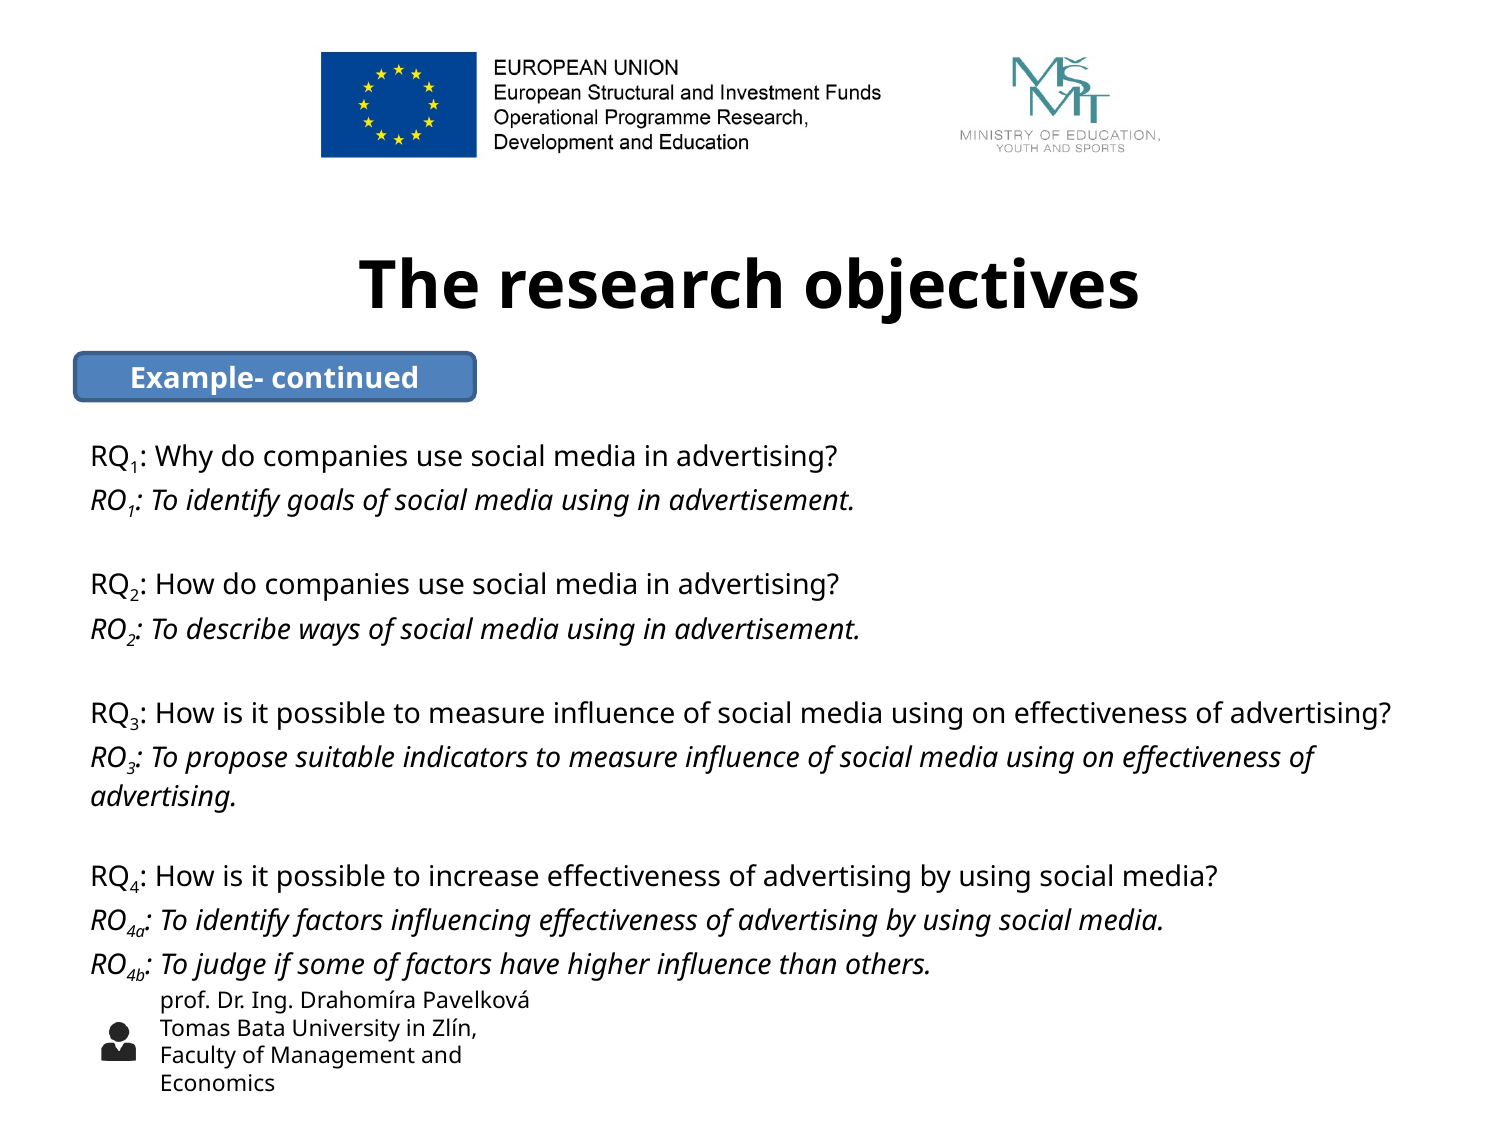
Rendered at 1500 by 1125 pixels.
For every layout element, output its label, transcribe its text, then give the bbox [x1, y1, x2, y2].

picture [268, 0, 1212, 210]
text_box Example- continued [72, 350, 477, 403]
footer prof. Dr. Ing. Drahomíra Pavelková Tomas Bata University in Zlín, Faculty of Management and Economics [145, 999, 550, 1083]
title The research objectives [75, 209, 1425, 338]
list RQ1: Why do companies use social media in advertising? RO1: To identify goals of social media using in advertisement. RQ2: How do companies use social media in advertising? RO2: To describe ways of social media using in advertisement. RQ3: How is it possible to measure influence of social media using on effectiveness of advertising? RO3: To propose suitable indicators to measure influence of social media using on effectiveness of advertising. RQ4: How is it possible to increase effectiveness of advertising by using social media? RO4a: To identify factors influencing effectiveness of advertising by using social media. RO4b: To judge if some of factors have higher influence than others. [75, 338, 1425, 1000]
picture [101, 1021, 136, 1062]
